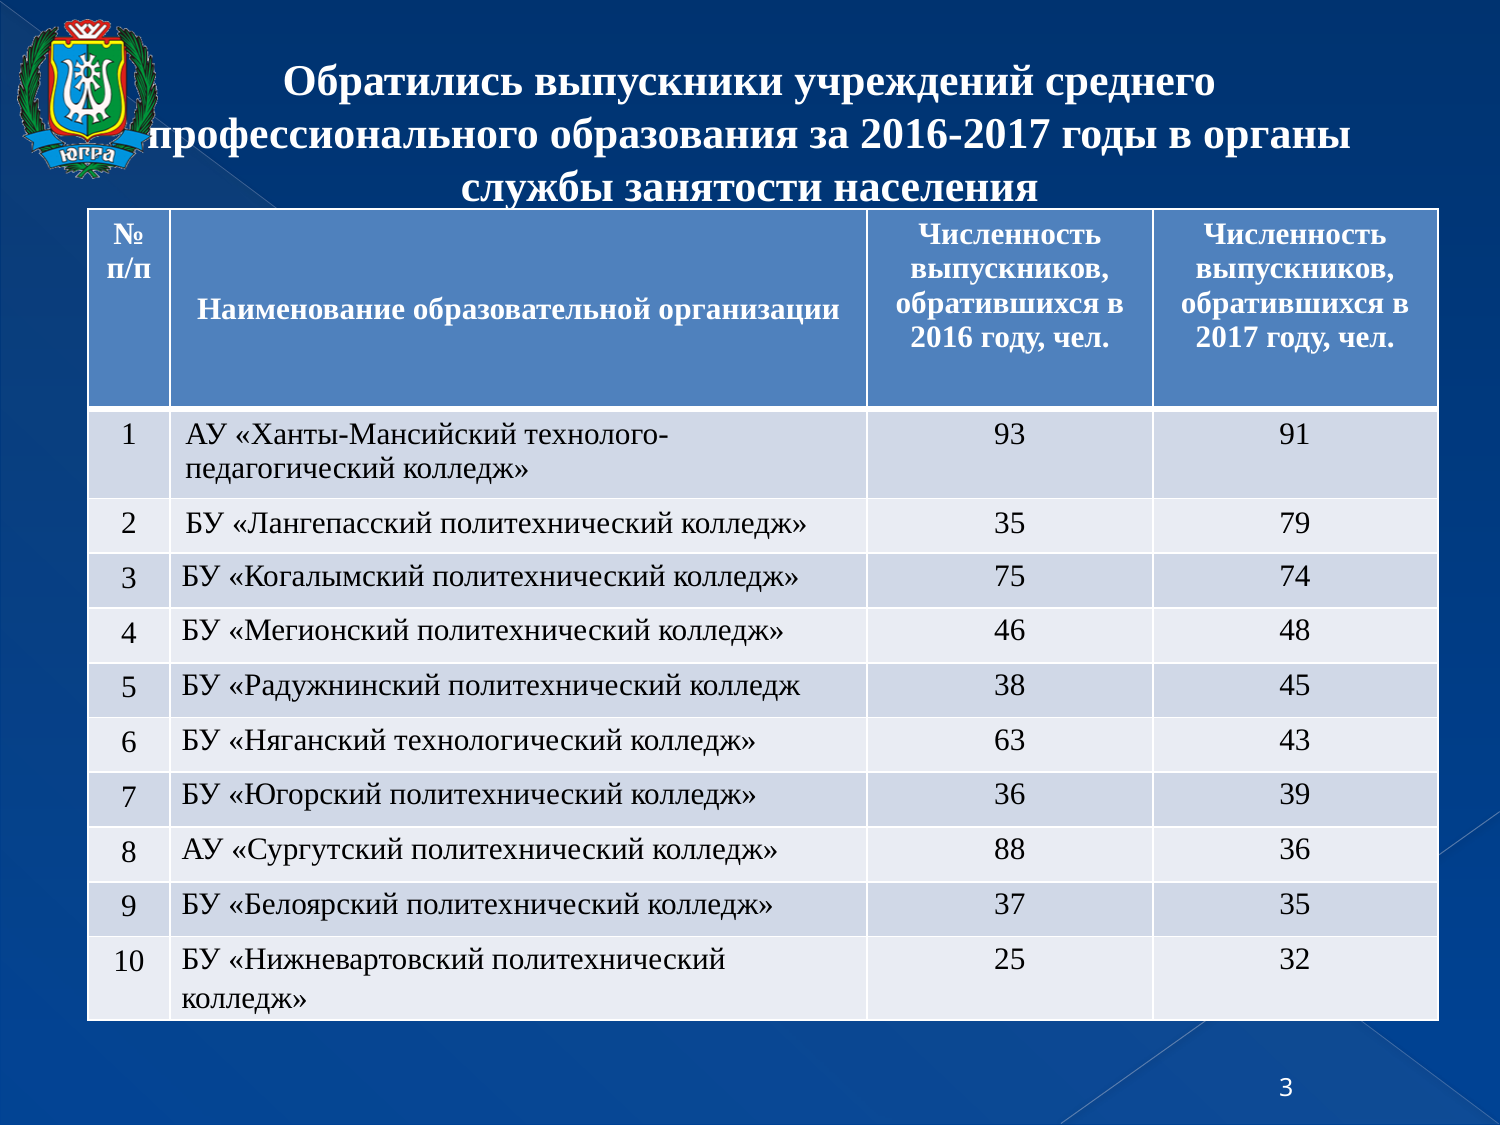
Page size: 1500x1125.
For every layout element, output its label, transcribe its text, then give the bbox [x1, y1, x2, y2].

table_cell 1 [89, 412, 169, 498]
table_cell 7 [89, 773, 169, 826]
table_cell 75 [868, 554, 1152, 607]
picture [17, 18, 158, 180]
table_cell 4 [89, 609, 169, 662]
table_cell БУ «Мегионский политехнический колледж» [171, 609, 866, 662]
table_cell 43 [1154, 718, 1437, 771]
table_cell 25 [868, 937, 1152, 1019]
table_cell 10 [89, 937, 169, 1019]
table_cell 6 [89, 718, 169, 771]
table_cell БУ «Югорский политехнический колледж» [171, 773, 866, 826]
table_header Численность выпускников, обратившихся в 2016 году, чел. [868, 210, 1152, 406]
table_cell 32 [1154, 937, 1437, 1019]
table_cell БУ «Когалымский политехнический колледж» [171, 554, 866, 607]
table_cell 3 [89, 554, 169, 607]
title Обратились выпускники учреждений среднего профессионального образования за 2016-2017 годы в органы службы занятости населения [75, 43, 1425, 274]
table_cell 39 [1154, 773, 1437, 826]
table_cell БУ «Лангепасский политехнический колледж» [171, 499, 866, 552]
table_cell 36 [1154, 828, 1437, 881]
table_cell 8 [89, 828, 169, 881]
table_cell БУ «Радужнинский политехнический колледж [171, 664, 866, 717]
table_cell АУ «Ханты-Мансийский технолого-педагогический колледж» [171, 412, 866, 498]
table_cell БУ «Белоярский политехнический колледж» [171, 883, 866, 936]
table_cell 38 [868, 664, 1152, 717]
table_cell 45 [1154, 664, 1437, 717]
table_cell 74 [1154, 554, 1437, 607]
table_cell АУ «Сургутский политехнический колледж» [171, 828, 866, 881]
table_cell 2 [89, 499, 169, 552]
table_cell 63 [868, 718, 1152, 771]
table_cell БУ «Нижневартовский политехнический колледж» [171, 937, 866, 1019]
table_header Численность выпускников, обратившихся в 2017 году, чел. [1154, 210, 1437, 406]
table_cell 48 [1154, 609, 1437, 662]
table_cell 35 [1154, 883, 1437, 936]
table_header № п/п [89, 210, 169, 406]
table_cell 88 [868, 828, 1152, 881]
table_cell 91 [1154, 412, 1437, 498]
table_cell 36 [868, 773, 1152, 826]
table_cell 35 [868, 499, 1152, 552]
slide_number 3 [1245, 1063, 1328, 1113]
table_cell 37 [868, 883, 1152, 936]
table_cell 46 [868, 609, 1152, 662]
table_cell 9 [89, 883, 169, 936]
table_cell БУ «Няганский технологический колледж» [171, 718, 866, 771]
table_cell 5 [89, 664, 169, 717]
table_cell 79 [1154, 499, 1437, 552]
table_header Наименование образовательной организации [171, 210, 866, 406]
table_cell 93 [868, 412, 1152, 498]
